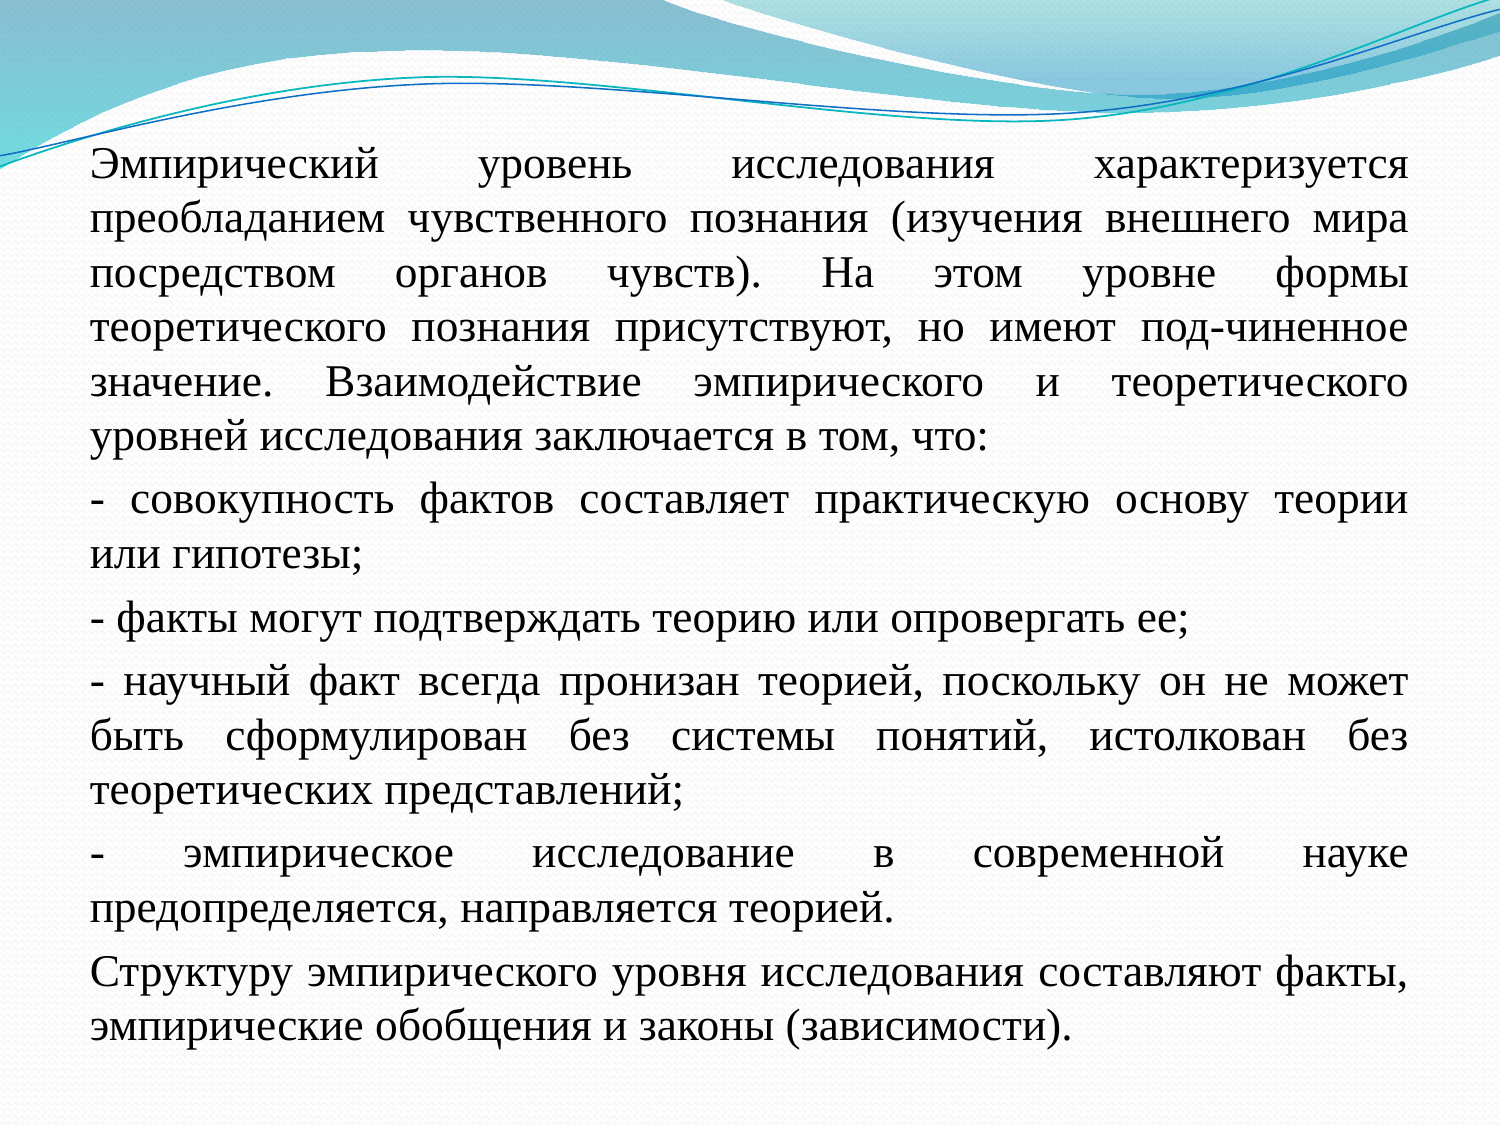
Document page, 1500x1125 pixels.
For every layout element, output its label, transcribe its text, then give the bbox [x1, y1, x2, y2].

list Эмпирический уровень исследования характеризуется преобладанием чувственного познания (изучения внешнего мира посредством органов чувств). На этом уровне формы теоретического познания присутствуют, но имеют под-чиненное значение. Взаимодействие эмпирического и теоретического уровней исследования заключается в том, что: - совокупность фактов составляет практическую основу теории или гипотезы; - факты могут подтверждать теорию или опровергать ее; - научный факт всегда пронизан теорией, поскольку он не может быть сформулирован без системы понятий, истолкован без теоретических представлений; - эмпирическое исследование в современной науке предопределяется, направляется теорией. Структуру эмпирического уровня исследования составляют факты, эмпирические обобщения и законы (зависимости). [75, 125, 1425, 1071]
